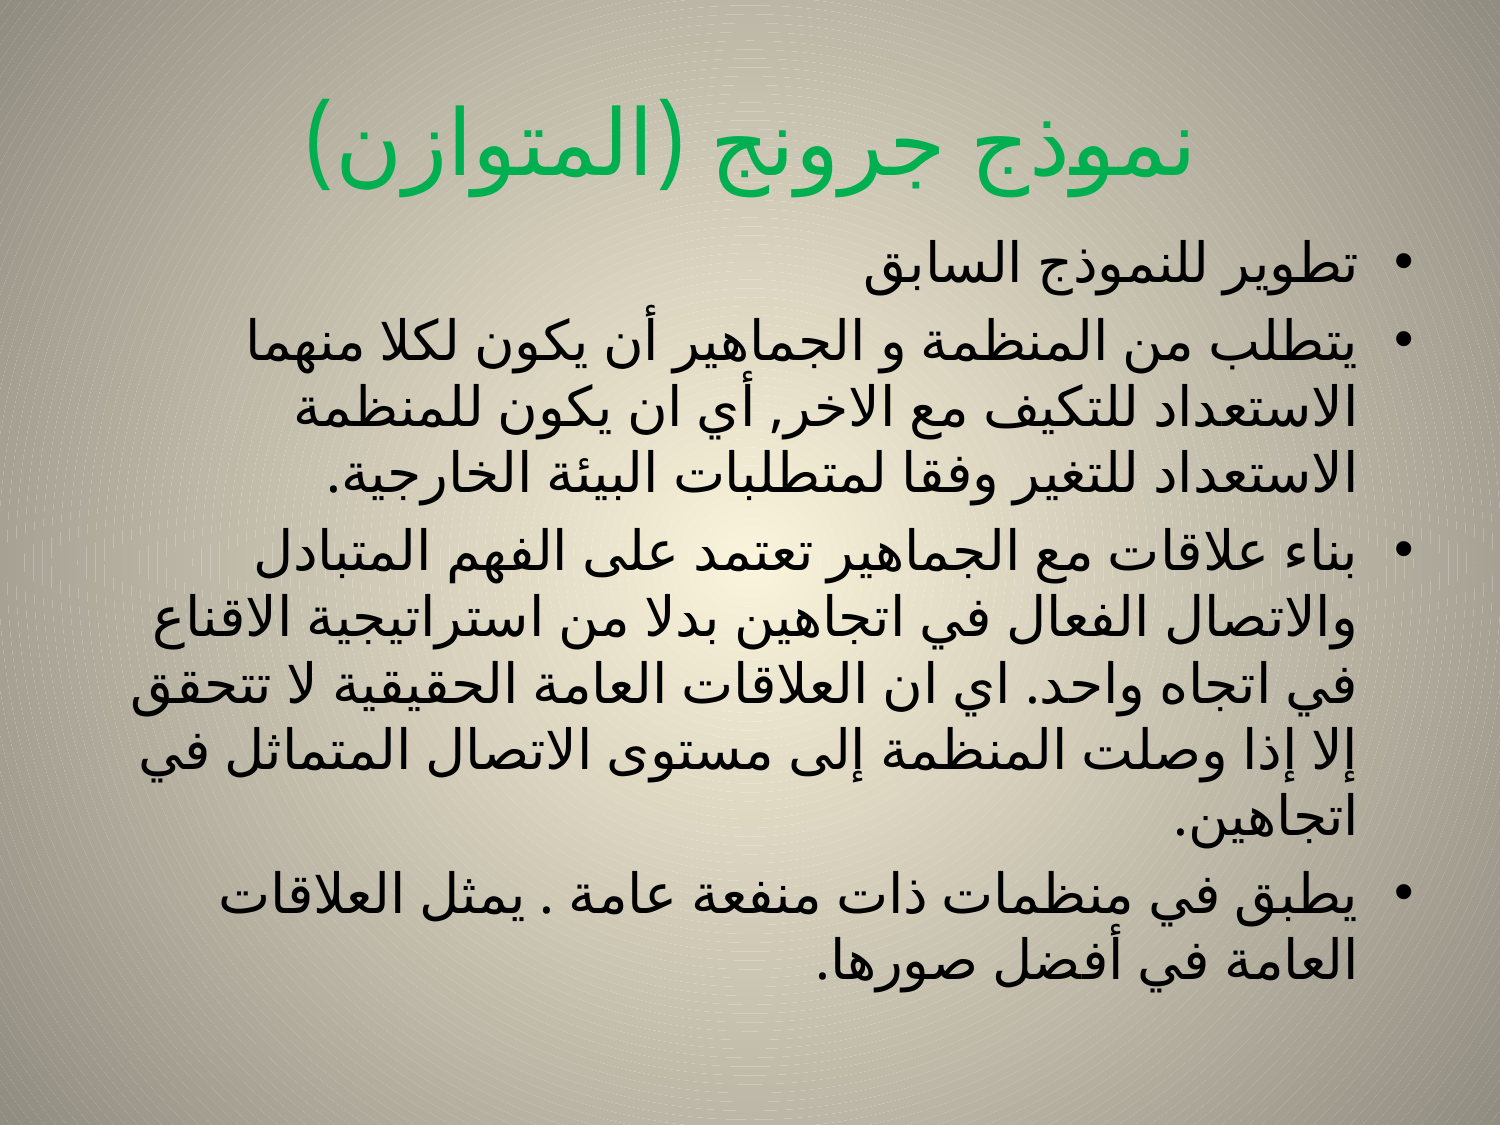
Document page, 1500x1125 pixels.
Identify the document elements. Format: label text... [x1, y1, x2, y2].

title نموذج جرونج (المتوازن) [75, 45, 1425, 219]
list تطوير للنموذج السابق يتطلب من المنظمة و الجماهير أن يكون لكلا منهما الاستعداد للتكيف مع الاخر, أي ان يكون للمنظمة الاستعداد للتغير وفقا لمتطلبات البيئة الخارجية. بناء علاقات مع الجماهير تعتمد على الفهم المتبادل والاتصال الفعال في اتجاهين بدلا من استراتيجية الاقناع في اتجاه واحد. اي ان العلاقات العامة الحقيقية لا تتحقق إلا إذا وصلت المنظمة إلى مستوى الاتصال المتماثل في اتجاهين. يطبق في منظمات ذات منفعة عامة . يمثل العلاقات العامة في أفضل صورها. [75, 219, 1425, 1005]
